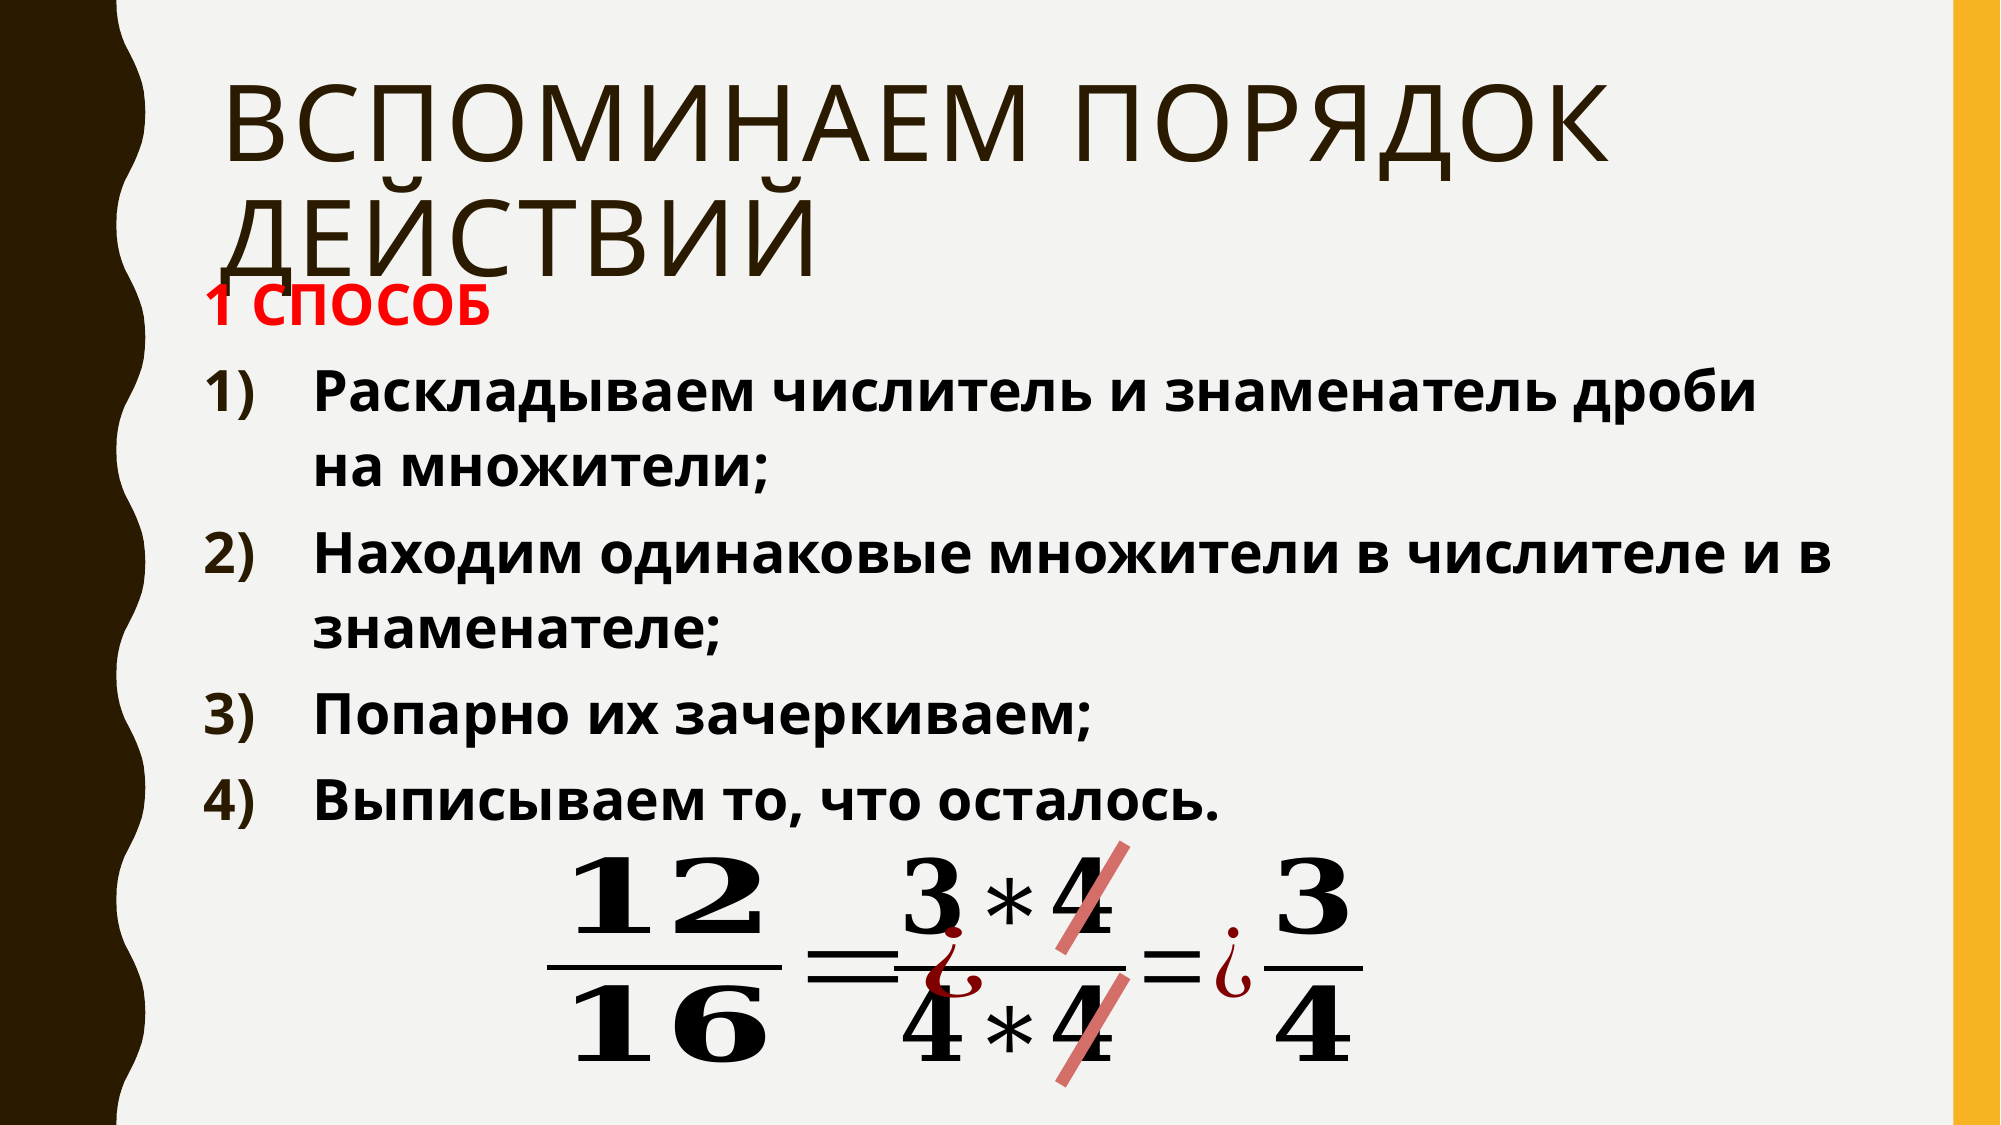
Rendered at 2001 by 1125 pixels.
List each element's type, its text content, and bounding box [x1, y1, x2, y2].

list 1 СПОСОБ Раскладываем числитель и знаменатель дроби на множители; Находим одинаковые множители в числителе и в знаменателе; Попарно их зачеркиваем; Выписываем то, что осталось. [188, 254, 1859, 844]
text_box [1060, 843, 1125, 953]
title Вспоминаем порядок действий [205, 62, 1875, 308]
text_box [1060, 975, 1125, 1085]
